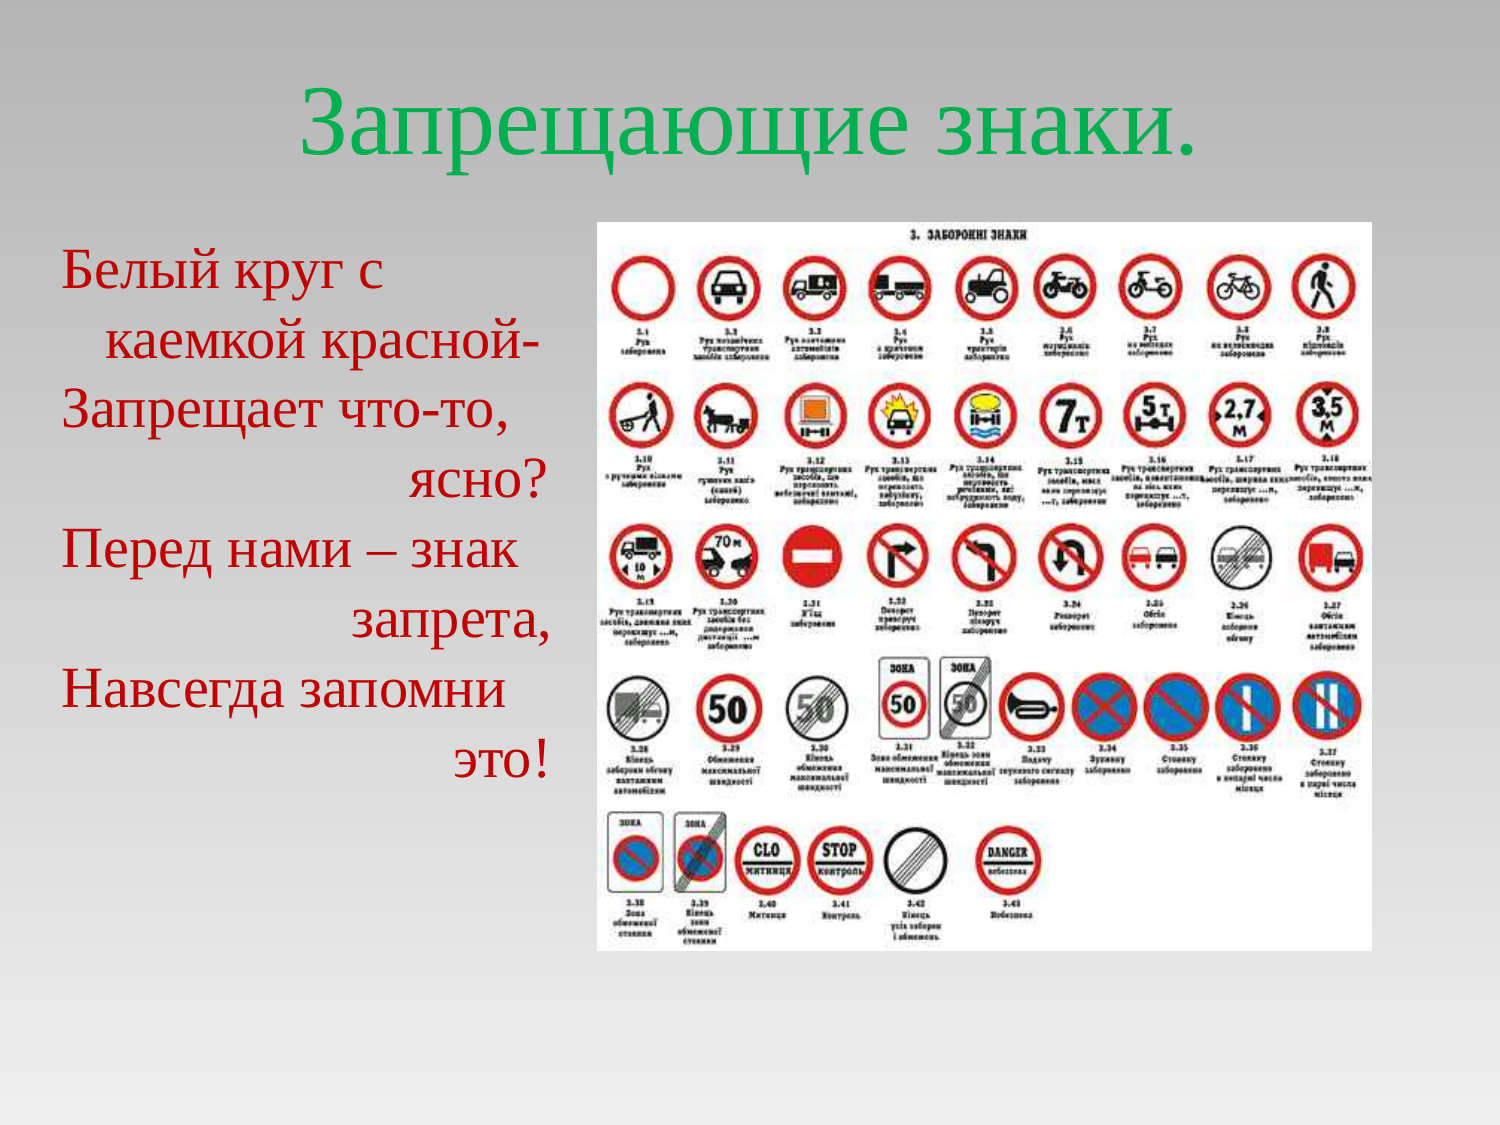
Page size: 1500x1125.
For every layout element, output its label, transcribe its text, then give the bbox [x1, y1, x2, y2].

picture [597, 222, 1372, 951]
list Белый круг с каемкой красной- Запрещает что-то, ясно? Перед нами – знак запрета, Навсегда запомни это! [46, 222, 587, 1036]
text_box Запрещающие знаки. [0, 46, 1500, 182]
